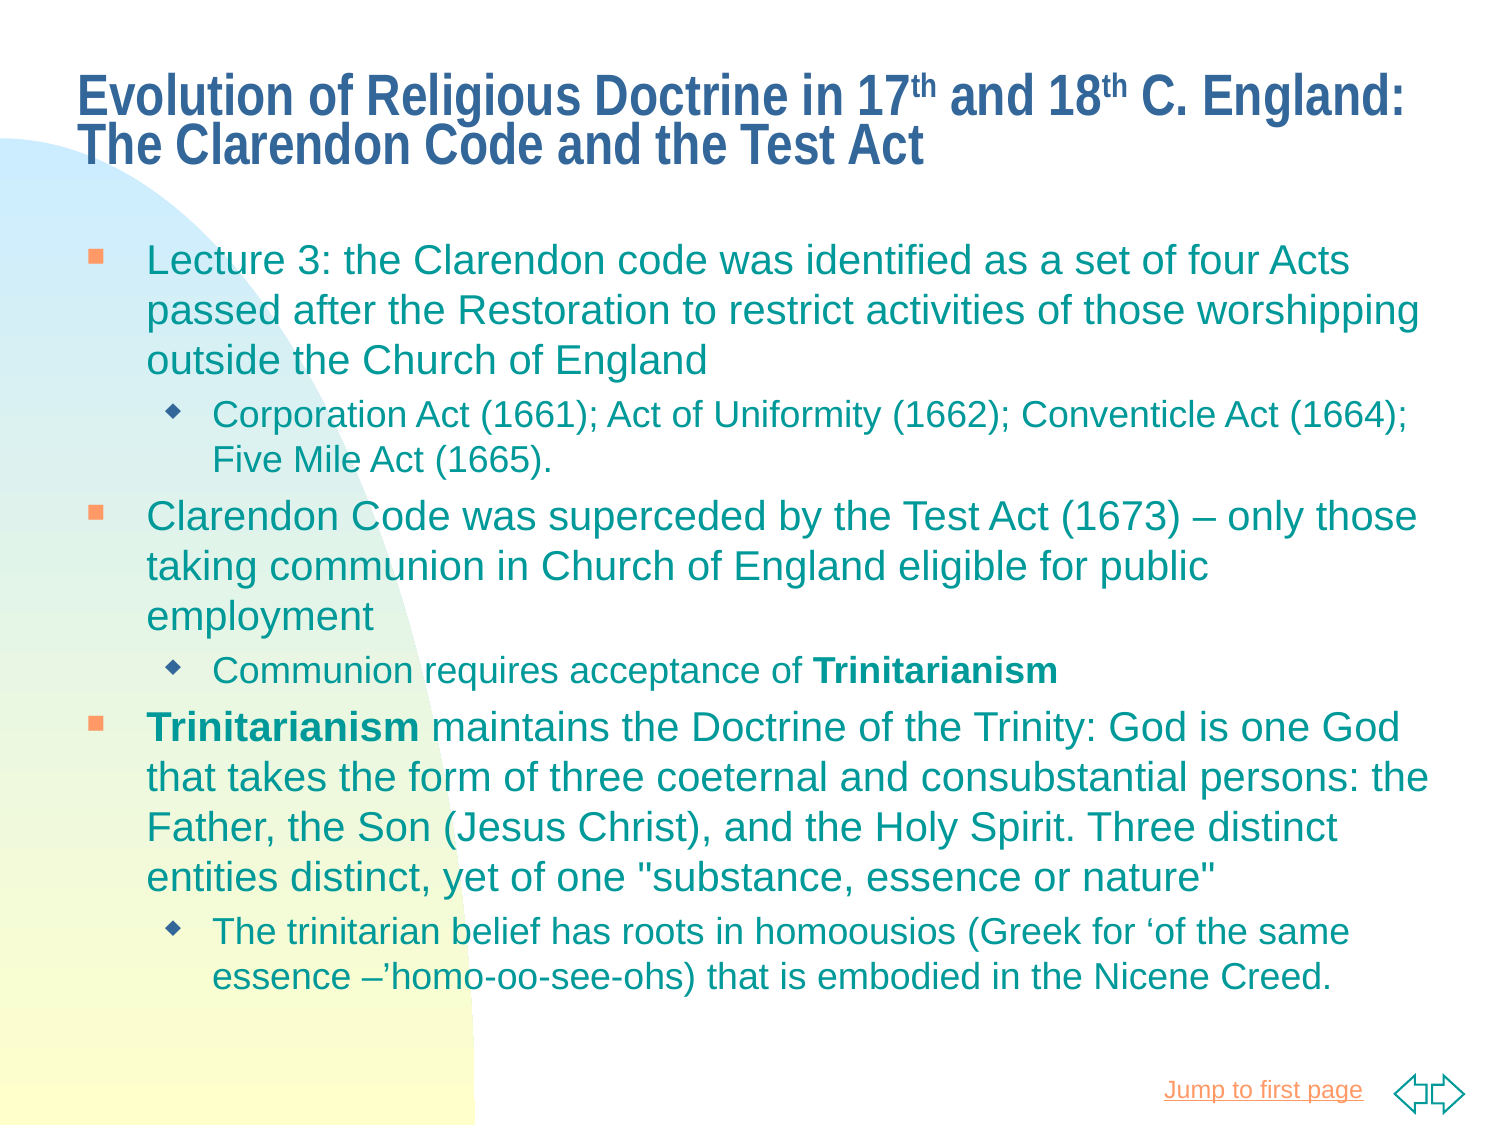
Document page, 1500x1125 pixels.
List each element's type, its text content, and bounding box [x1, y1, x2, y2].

list Lecture 3: the Clarendon code was identified as a set of four Acts passed after the Restoration to restrict activities of those worshipping outside the Church of England Corporation Act (1661); Act of Uniformity (1662); Conventicle Act (1664); Five Mile Act (1665). Clarendon Code was superceded by the Test Act (1673) – only those taking communion in Church of England eligible for public employment Communion requires acceptance of Trinitarianism Trinitarianism maintains the Doctrine of the Trinity: God is one God that takes the form of three coeternal and consubstantial persons: the Father, the Son (Jesus Christ), and the Holy Spirit. Three distinct entities distinct, yet of one "substance, essence or nature" The trinitarian belief has roots in homoousios (Greek for ‘of the same essence –’homo-oo-see-ohs) that is embodied in the Nicene Creed. [74, 224, 1463, 1001]
title Evolution of Religious Doctrine in 17th and 18th C. England: The Clarendon Code and the Test Act [62, 74, 1463, 176]
